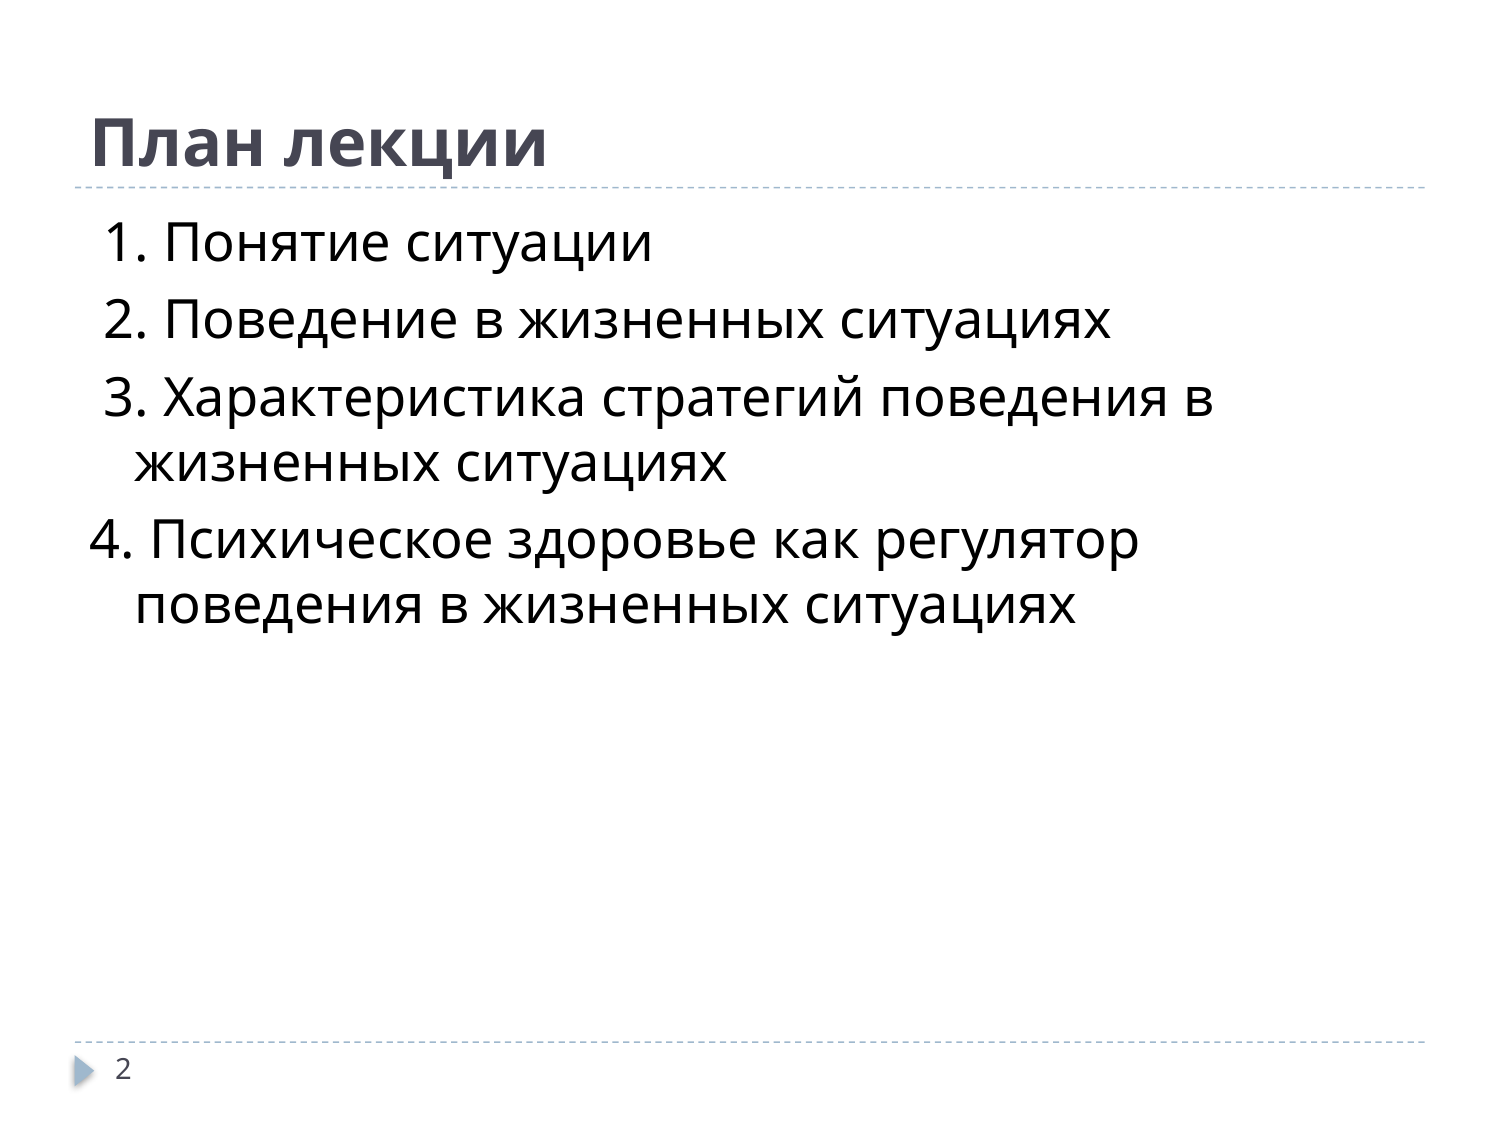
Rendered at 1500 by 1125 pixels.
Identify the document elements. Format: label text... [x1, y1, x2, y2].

list 1. Понятие ситуации 2. Поведение в жизненных ситуациях 3. Характеристика стратегий поведения в жизненных ситуациях 4. Психическое здоровье как регулятор поведения в жизненных ситуациях [75, 200, 1425, 1010]
slide_number 2 [100, 1042, 426, 1103]
title План лекции [75, 24, 1425, 188]
